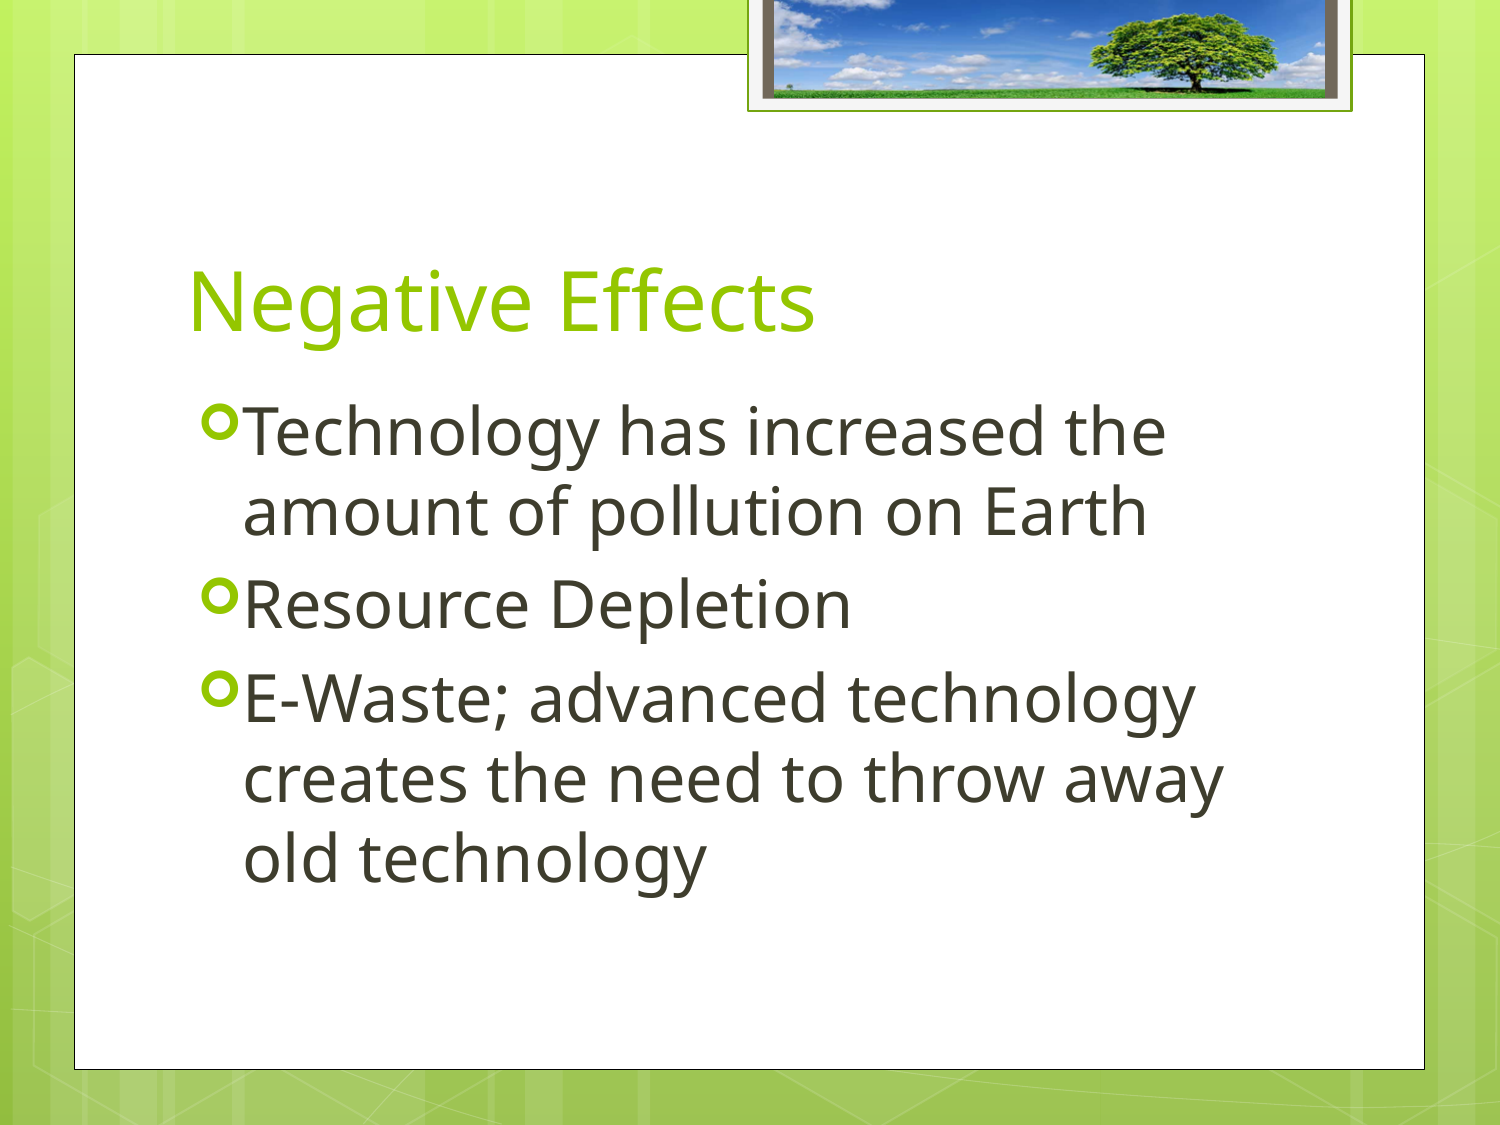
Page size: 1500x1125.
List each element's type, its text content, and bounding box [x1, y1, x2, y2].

list Technology has increased the amount of pollution on Earth Resource Depletion E-Waste; advanced technology creates the need to throw away old technology [171, 381, 1283, 1025]
title Negative Effects [171, 168, 1324, 357]
picture [774, 0, 1326, 98]
